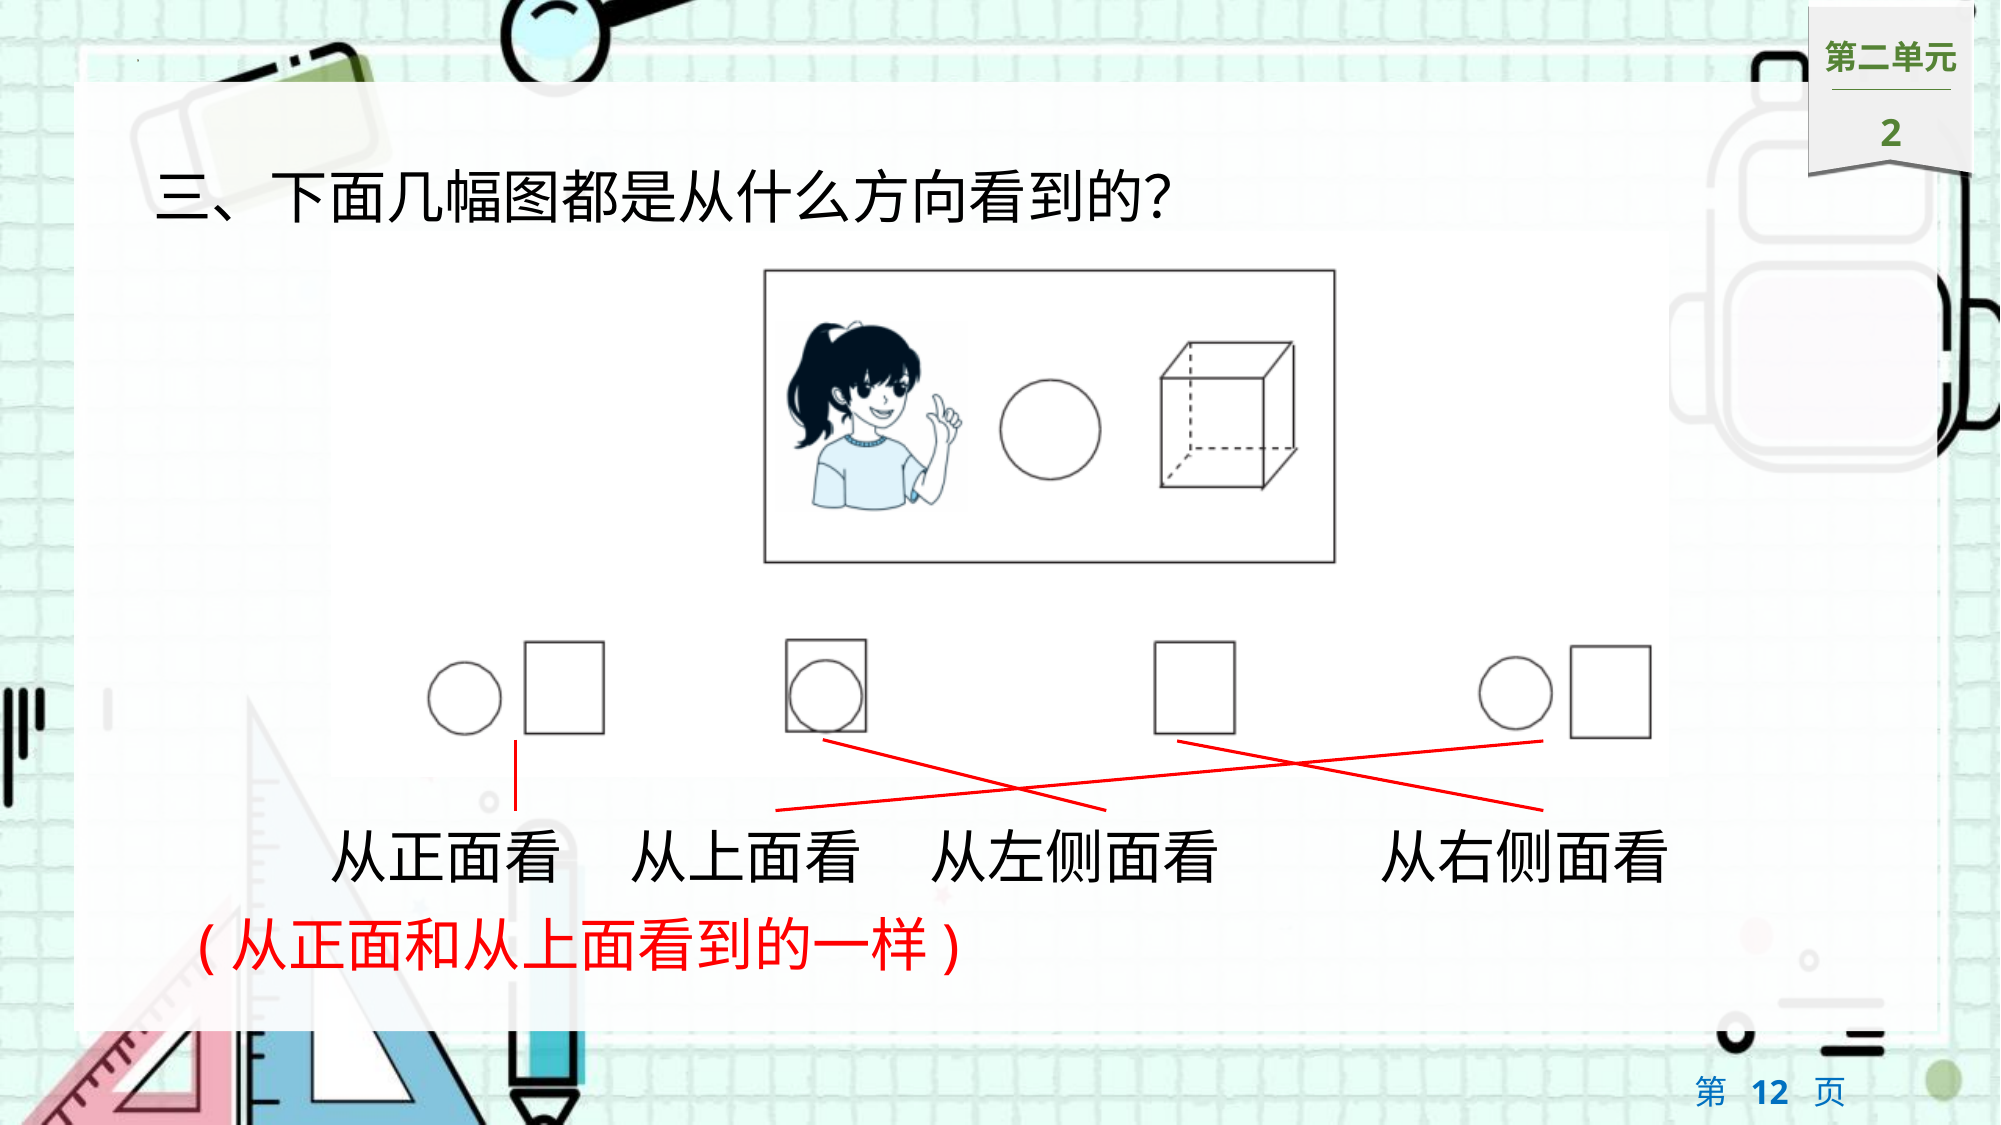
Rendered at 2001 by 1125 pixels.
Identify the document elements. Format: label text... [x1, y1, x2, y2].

picture [1938, 168, 1971, 176]
picture [330, 231, 1669, 777]
text_box 三、下面几幅图都是从什么方向看到的？ [153, 125, 1203, 231]
text_box 从正面看 从上面看 从左侧面看 从右侧面看 [329, 784, 1671, 890]
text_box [775, 740, 1544, 811]
text_box (从正面和从上面看到的一样) [198, 873, 961, 979]
picture [0, 0, 2000, 1125]
